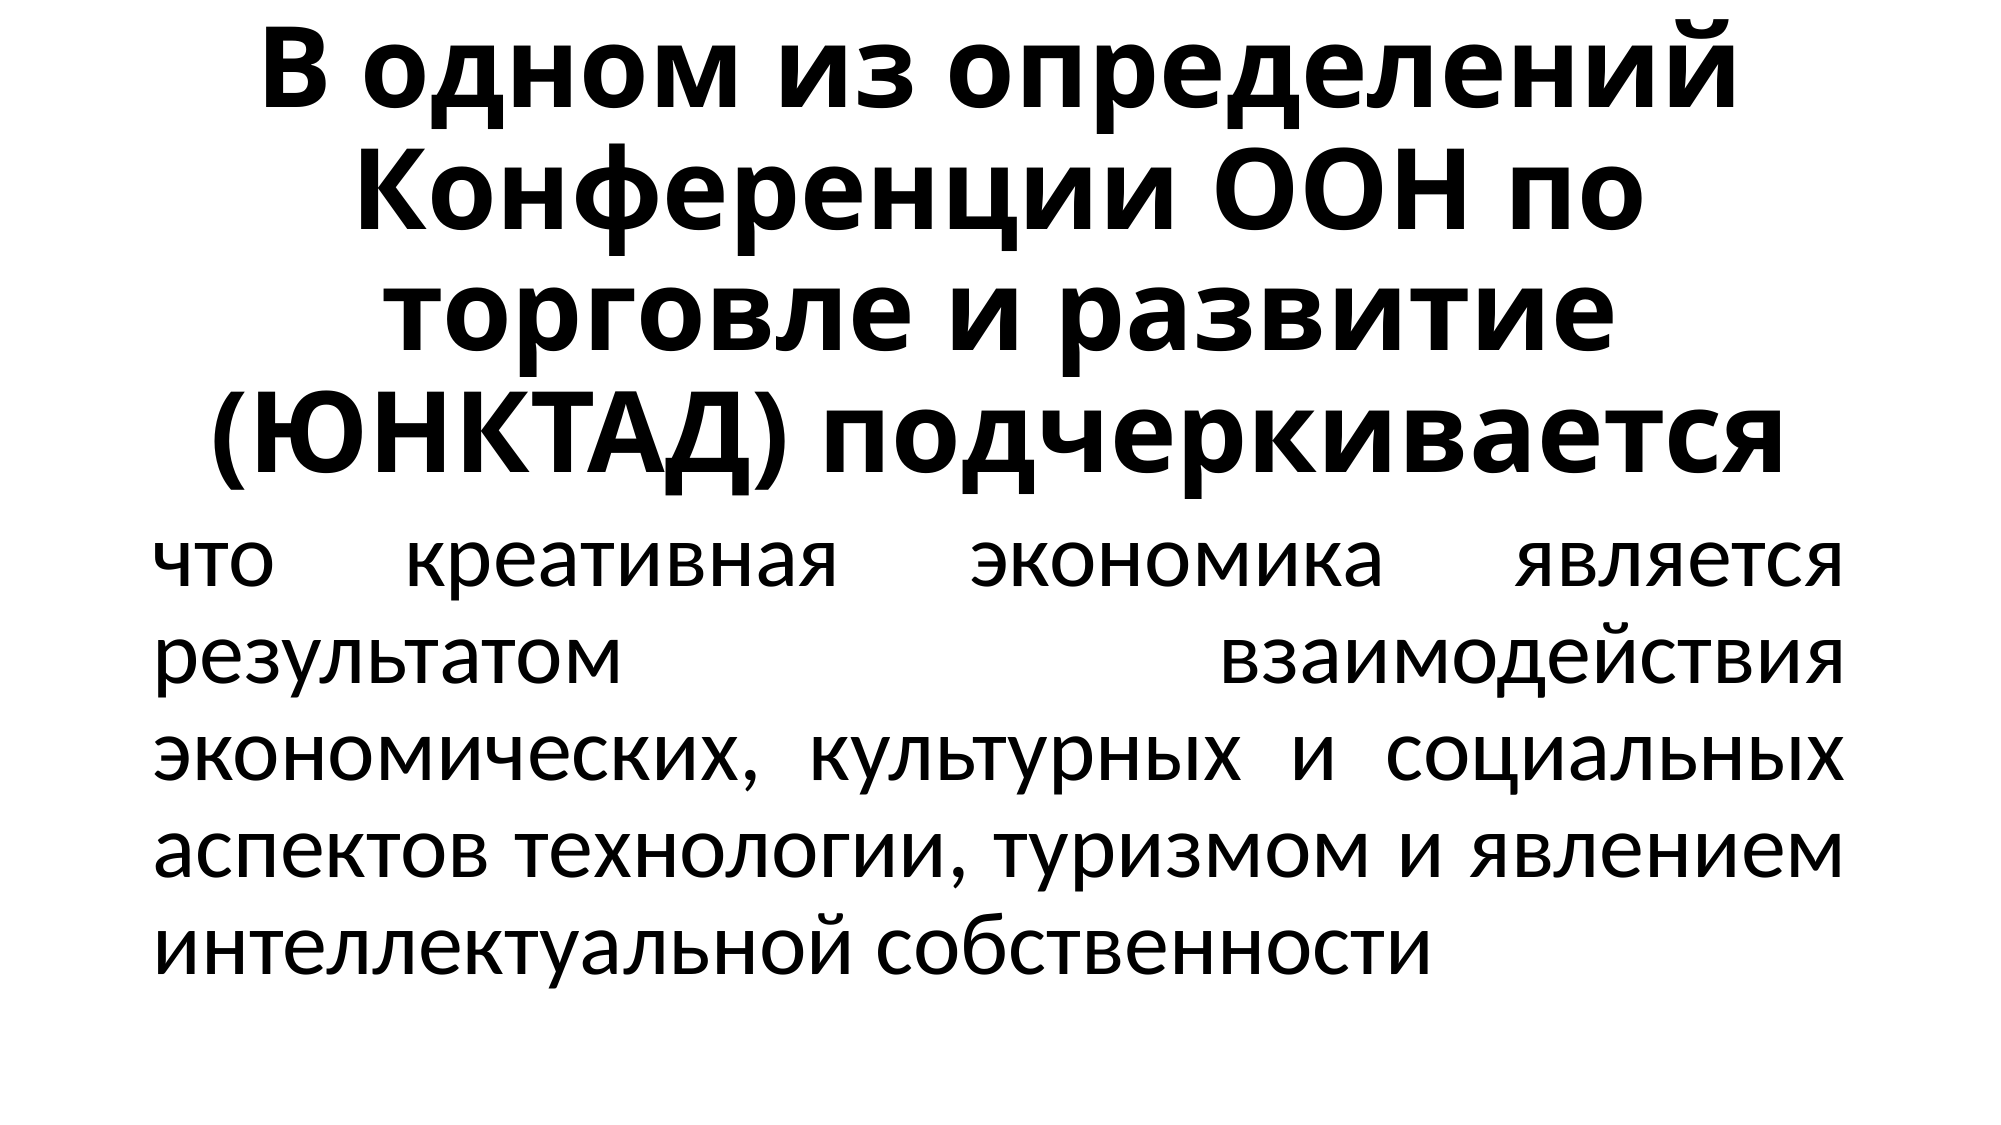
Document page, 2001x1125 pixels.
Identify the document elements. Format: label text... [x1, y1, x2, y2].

title В одном из определений Конференции ООН по торговле и развитие (ЮНКТАД) подчеркивается [137, 59, 1863, 448]
list что креативная экономика является результатом взаимодействия экономических, культурных и социальных аспектов технологии, туризмом и явлением интеллектуальной собственности [137, 500, 1863, 1014]
